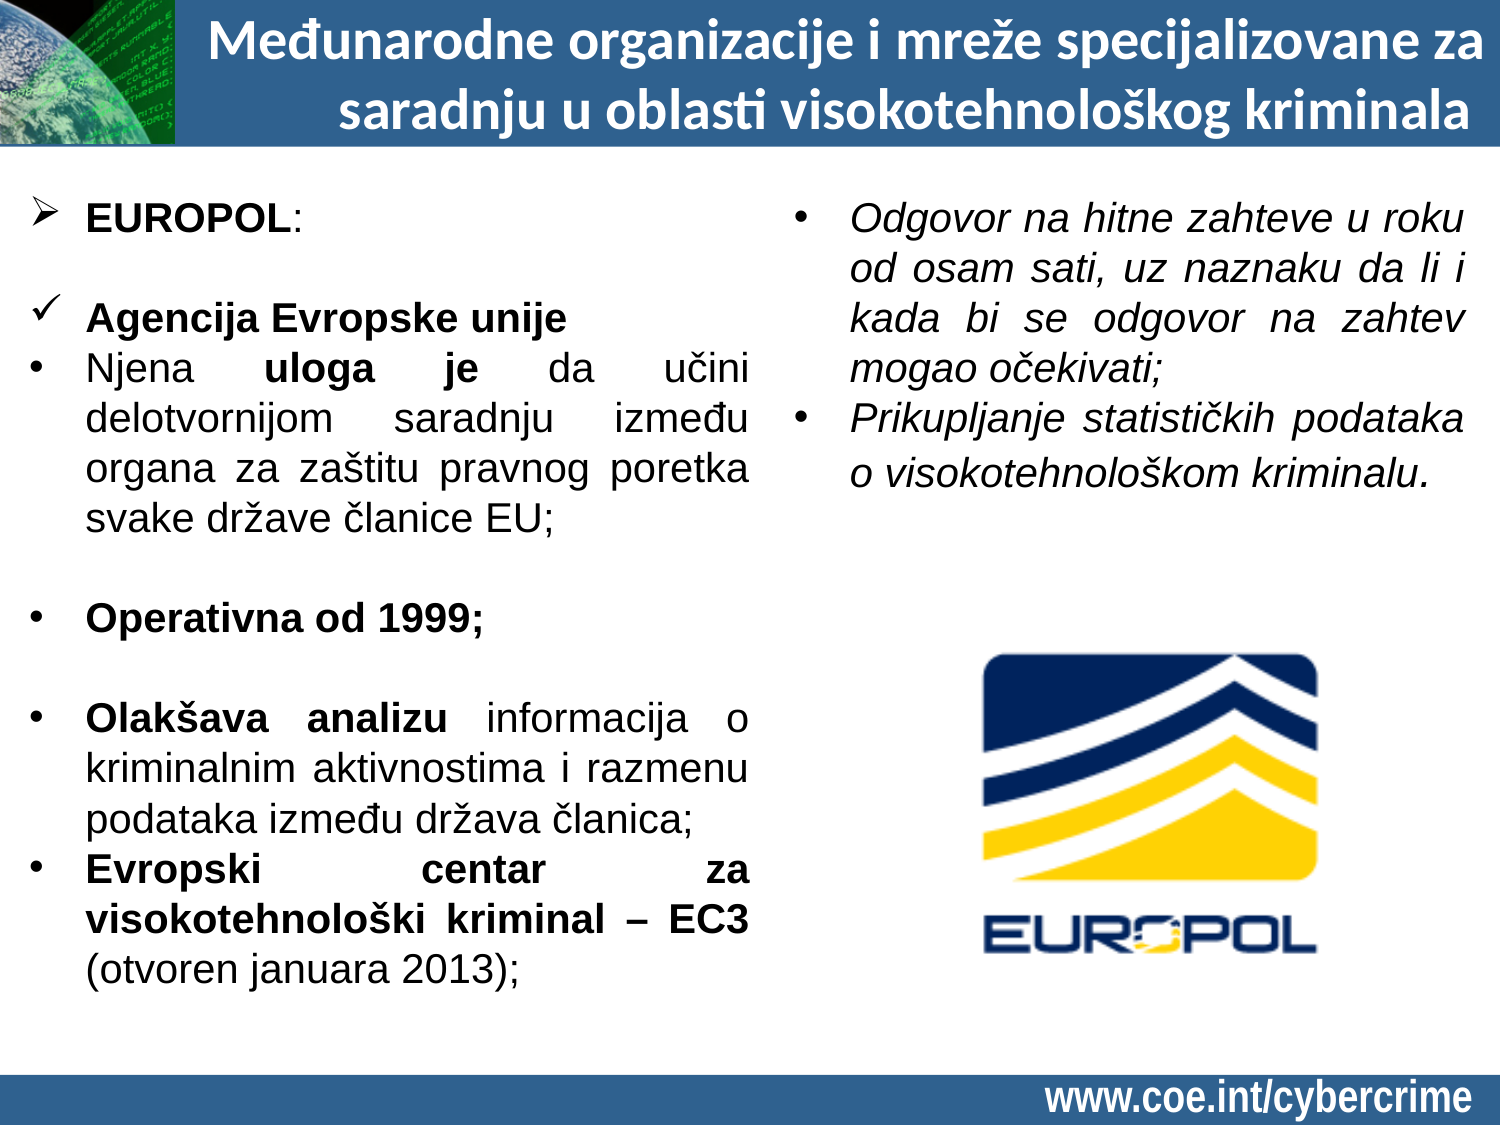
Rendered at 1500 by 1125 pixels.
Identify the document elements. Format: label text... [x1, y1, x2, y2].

text_box Međunarodne organizacije i mreže specijalizovane za saradnju u oblasti visokotehnološkog kriminala [177, 0, 1500, 149]
text_box Odgovor na hitne zahteve u roku od osam sati, uz naznaku da li i kada bi se odgovor na zahtev mogao očekivati; Prikupljanje statističkih podataka o visokotehnološkom kriminalu. [779, 183, 1481, 504]
text_box EUROPOL: Agencija Evropske unije Njena uloga je da učini delotvornijom saradnju između organa za zaštitu pravnog poretka svake države članice EU; Operativna od 1999; Olakšava analizu informacija o kriminalnim aktivnostima i razmenu podataka između država članica; Evropski centar za visokotehnološki kriminal – EC3 (otvoren januara 2013); [14, 183, 765, 999]
text_box www.coe.int/cybercrime [1030, 1059, 1500, 1125]
picture [0, 0, 175, 144]
picture [902, 555, 1400, 1052]
text_box [0, 1073, 1030, 1125]
